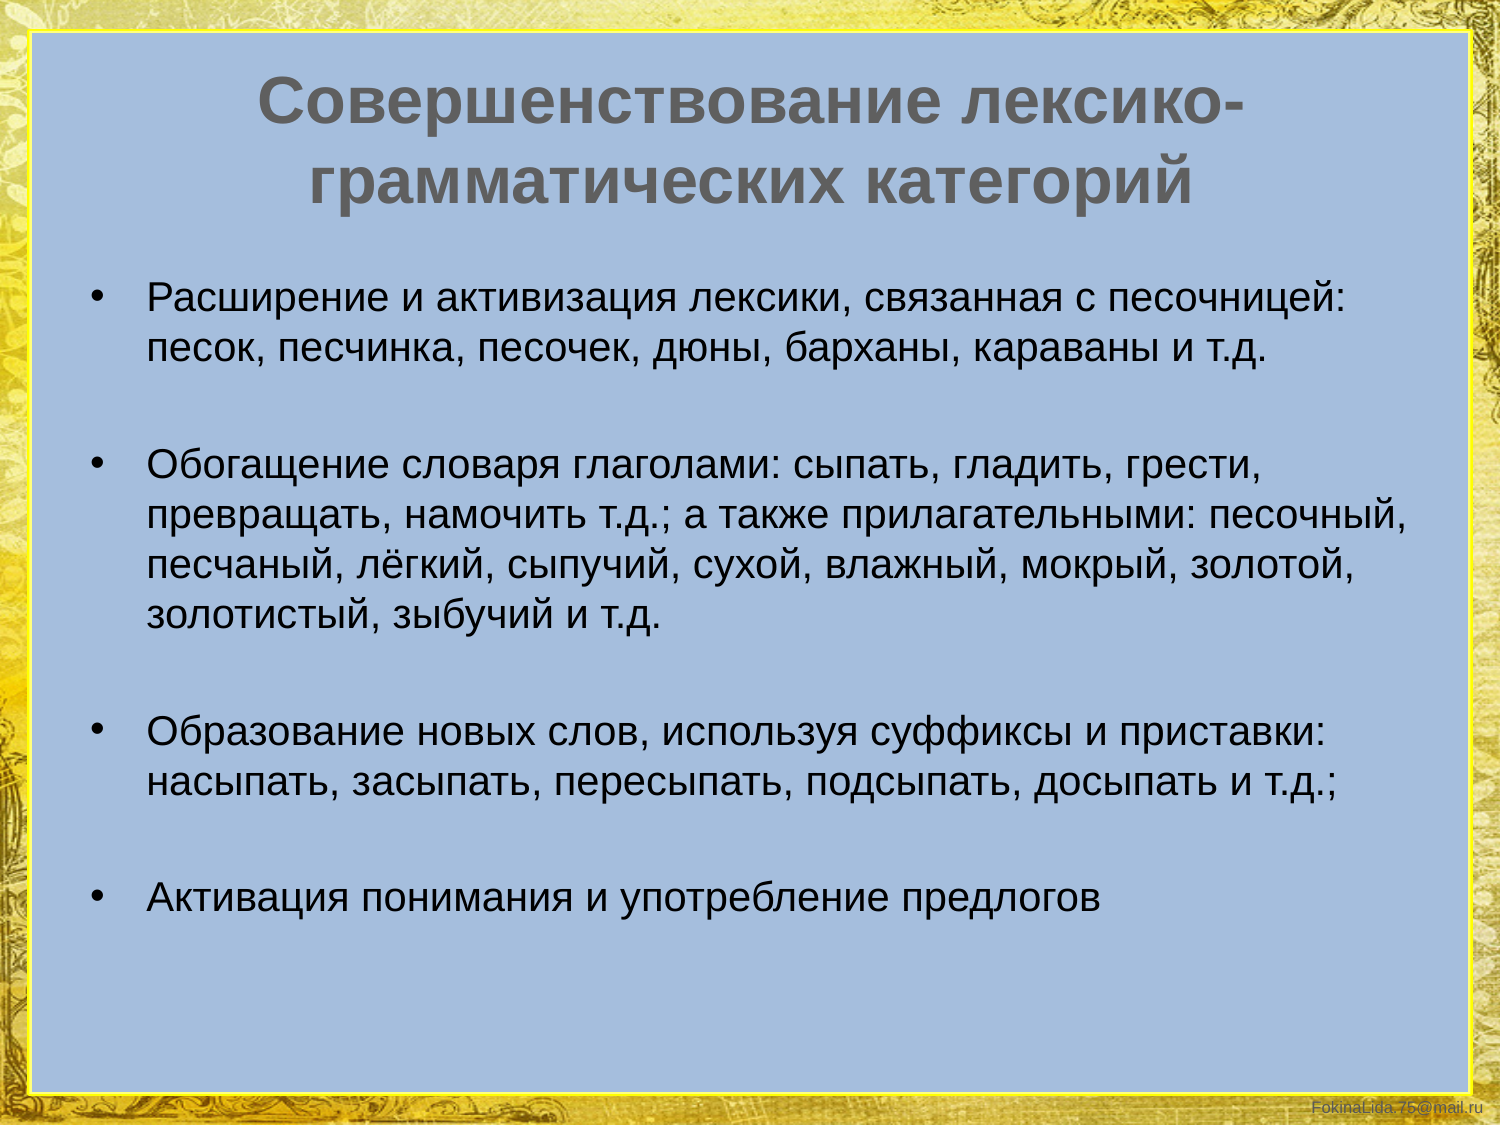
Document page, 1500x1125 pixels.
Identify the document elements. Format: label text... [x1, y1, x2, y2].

picture [0, 0, 1500, 1125]
list Расширение и активизация лексики, связанная с песочницей: песок, песчинка, песочек, дюны, барханы, караваны и т.д. Обогащение словаря глаголами: сыпать, гладить, грести, превращать, намочить т.д.; а также прилагательными: песочный, песчаный, лёгкий, сыпучий, сухой, влажный, мокрый, золотой, золотистый, зыбучий и т.д. Образование новых слов, используя суффиксы и приставки: насыпать, засыпать, пересыпать, подсыпать, досыпать и т.д.; Активация понимания и употребление предлогов [74, 262, 1426, 729]
title Совершенствование лексико-грамматических категорий [76, 42, 1428, 231]
